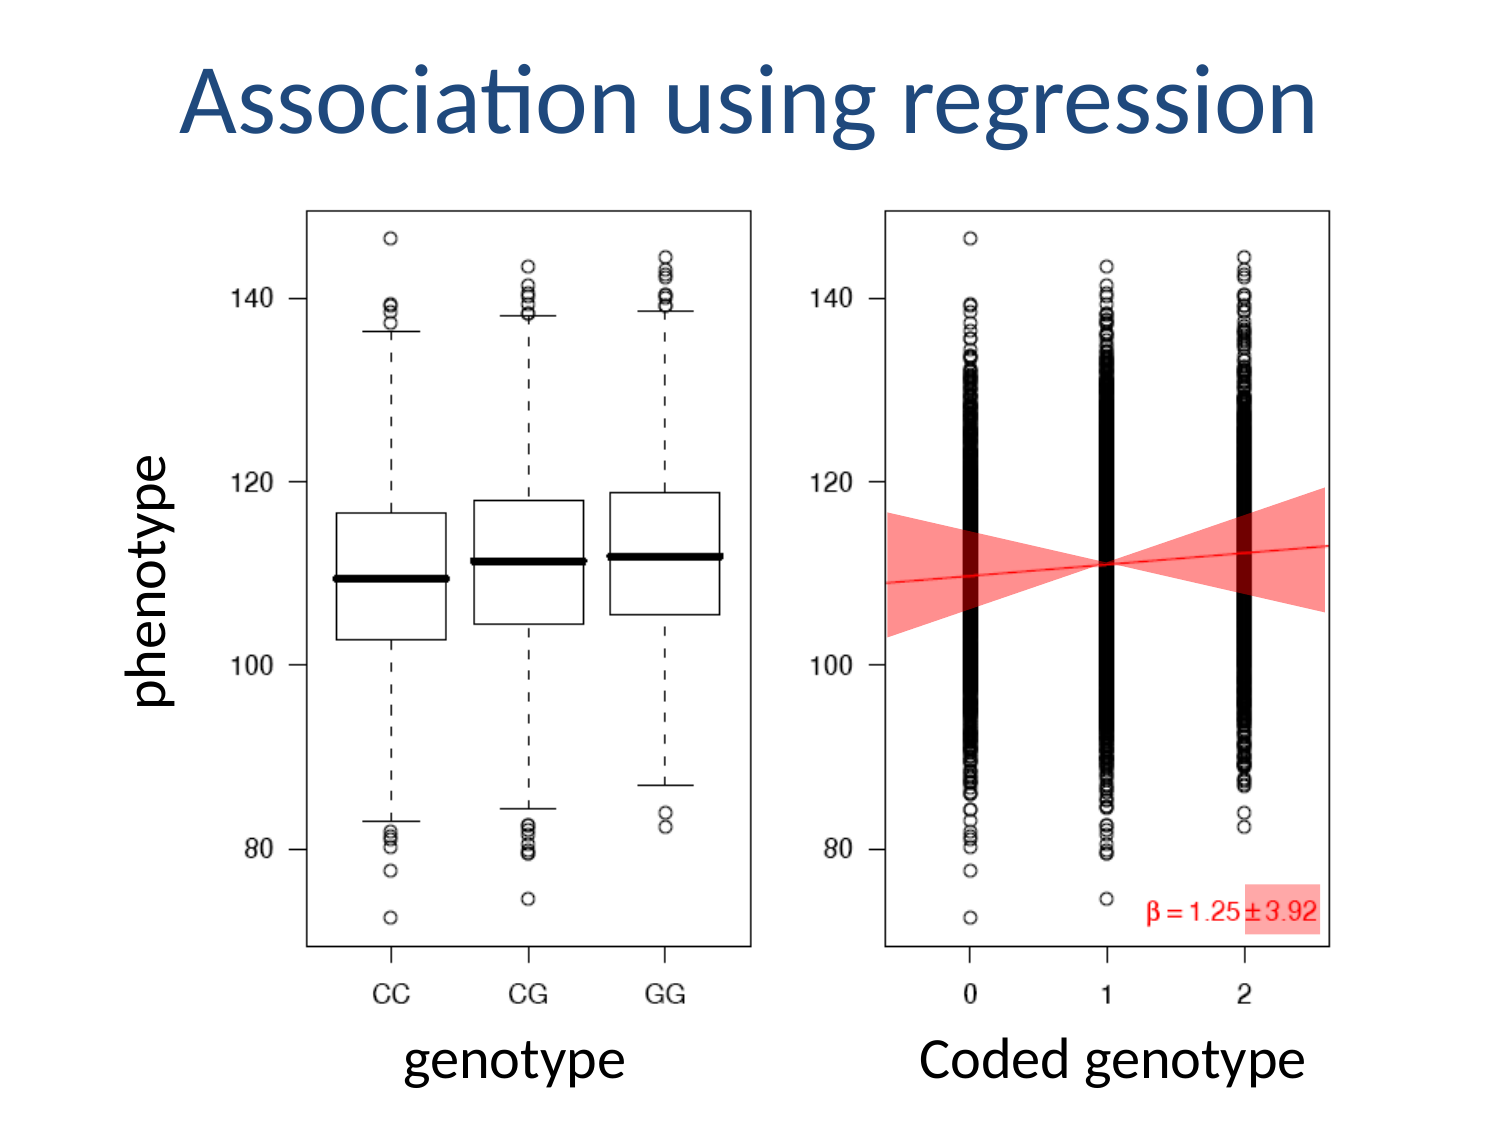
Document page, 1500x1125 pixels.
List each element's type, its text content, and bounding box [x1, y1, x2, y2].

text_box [887, 487, 1326, 935]
text_box phenotype [99, 439, 185, 726]
picture [224, 187, 1346, 1018]
text_box genotype [388, 1026, 642, 1098]
text_box Coded genotype [904, 1026, 1322, 1098]
text_box Association using regression [37, 24, 1463, 163]
